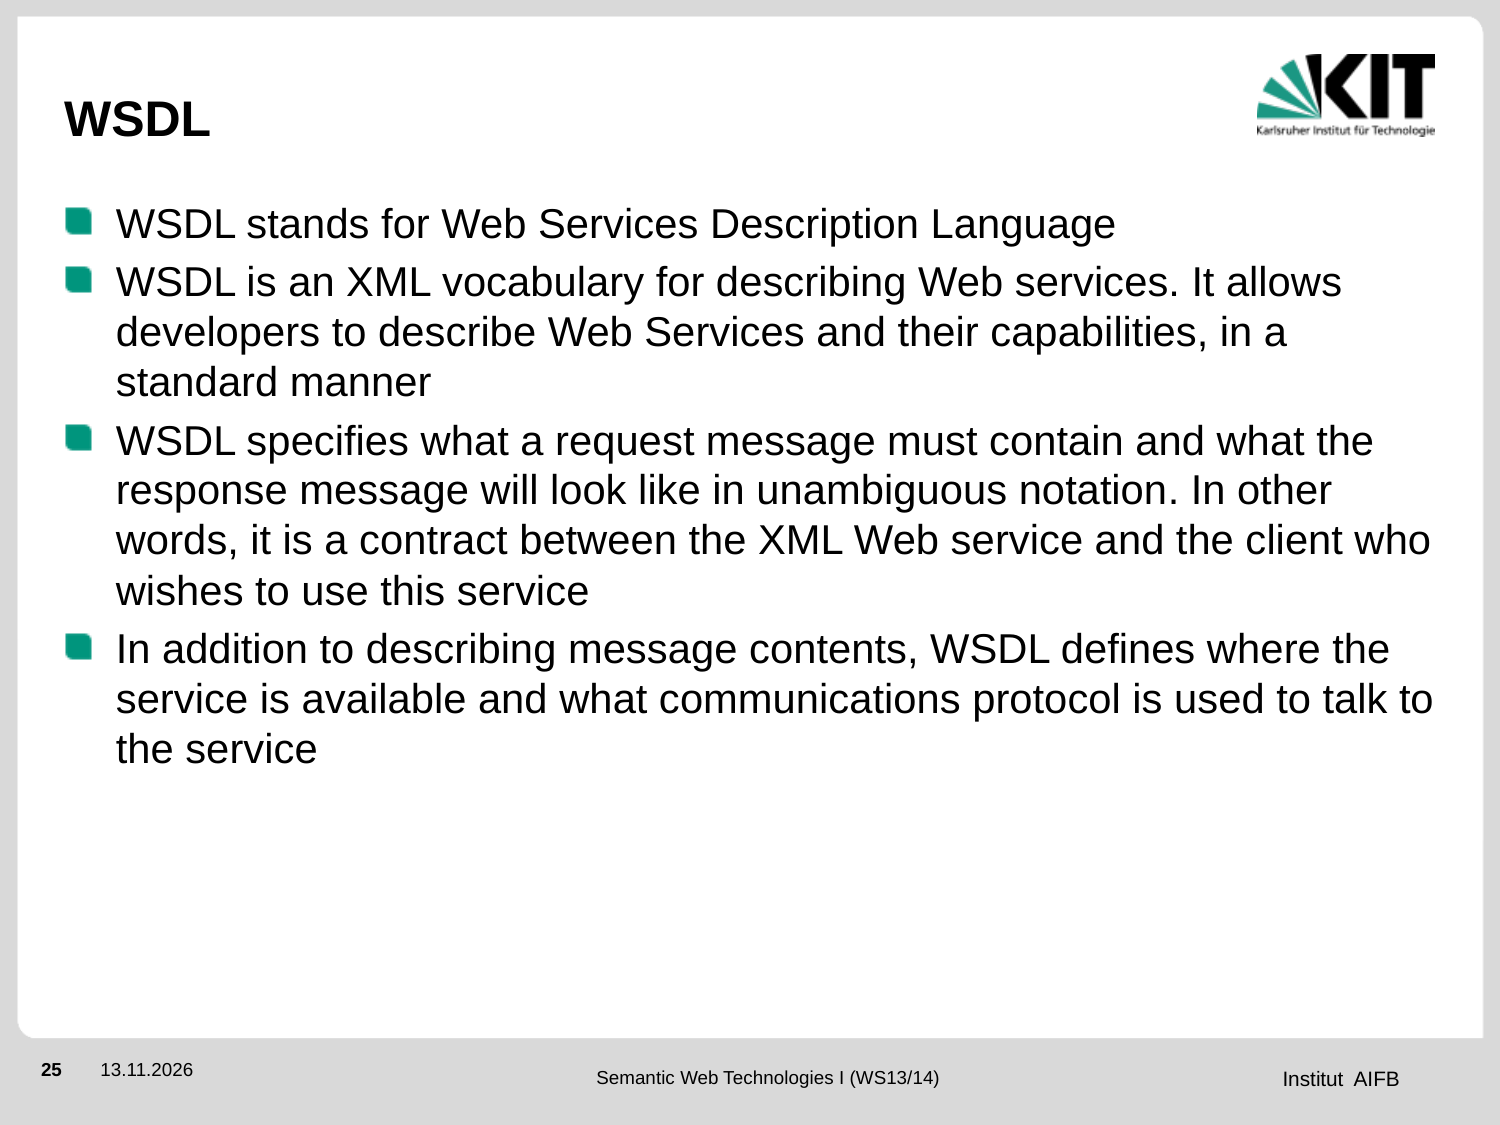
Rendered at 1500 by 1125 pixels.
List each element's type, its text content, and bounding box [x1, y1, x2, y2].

picture [0, 0, 1500, 1125]
title WSDL [64, 54, 1198, 147]
list WSDL stands for Web Services Description Language WSDL is an XML vocabulary for describing Web services. It allows developers to describe Web Services and their capabilities, in a standard manner WSDL specifies what a request message must contain and what the response message will look like in unambiguous notation. In other words, it is a contract between the XML Web service and the client who wishes to use this service In addition to describing message contents, WSDL defines where the service is available and what communications protocol is used to talk to the service [64, 196, 1436, 1000]
